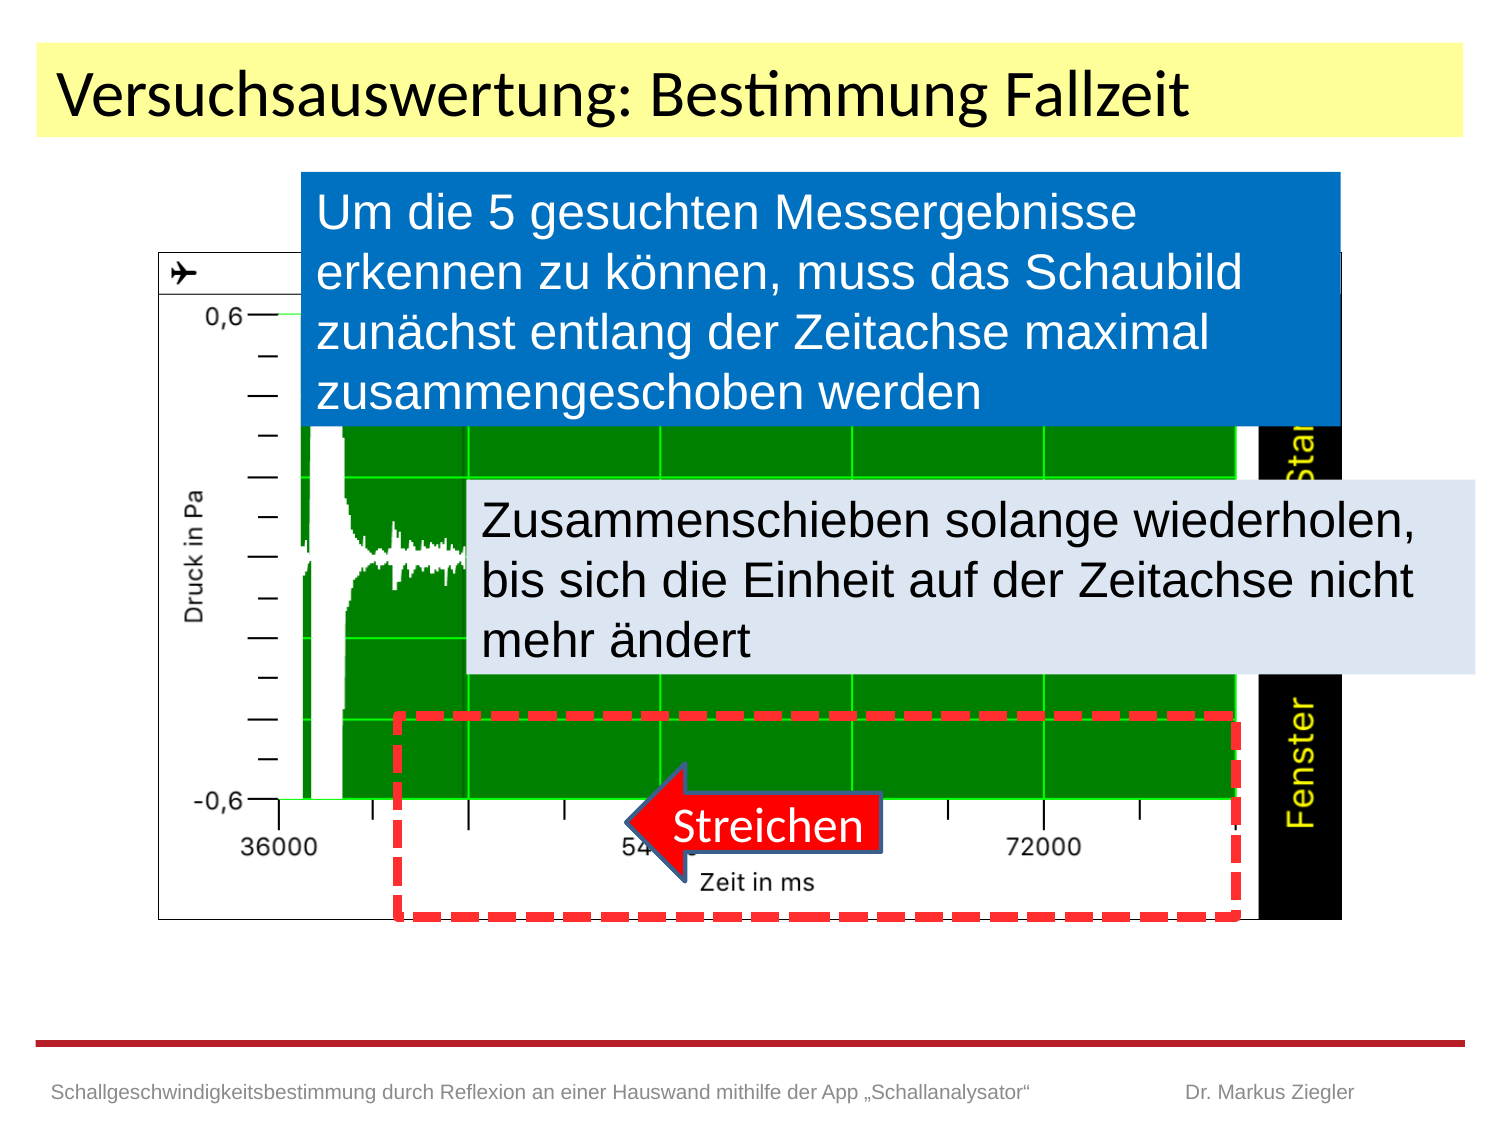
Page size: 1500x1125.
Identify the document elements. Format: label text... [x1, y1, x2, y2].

footer Schallgeschwindigkeitsbestimmung durch Reflexion an einer Hauswand mithilfe der App „Schallanalysator“ Dr. Markus Ziegler [35, 1061, 1459, 1122]
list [158, 252, 1343, 920]
text_box Zusammenschieben solange wiederholen, bis sich die Einheit auf der Zeitachse nicht mehr ändert [1348, 479, 1476, 675]
text_box Um die 5 gesuchten Messergebnisse erkennen zu können, muss das Schaubild zunächst entlang der Zeitachse maximal zusammengeschoben werden [301, 171, 1341, 251]
title Versuchsauswertung: Bestimmung Fallzeit [41, 42, 1459, 149]
